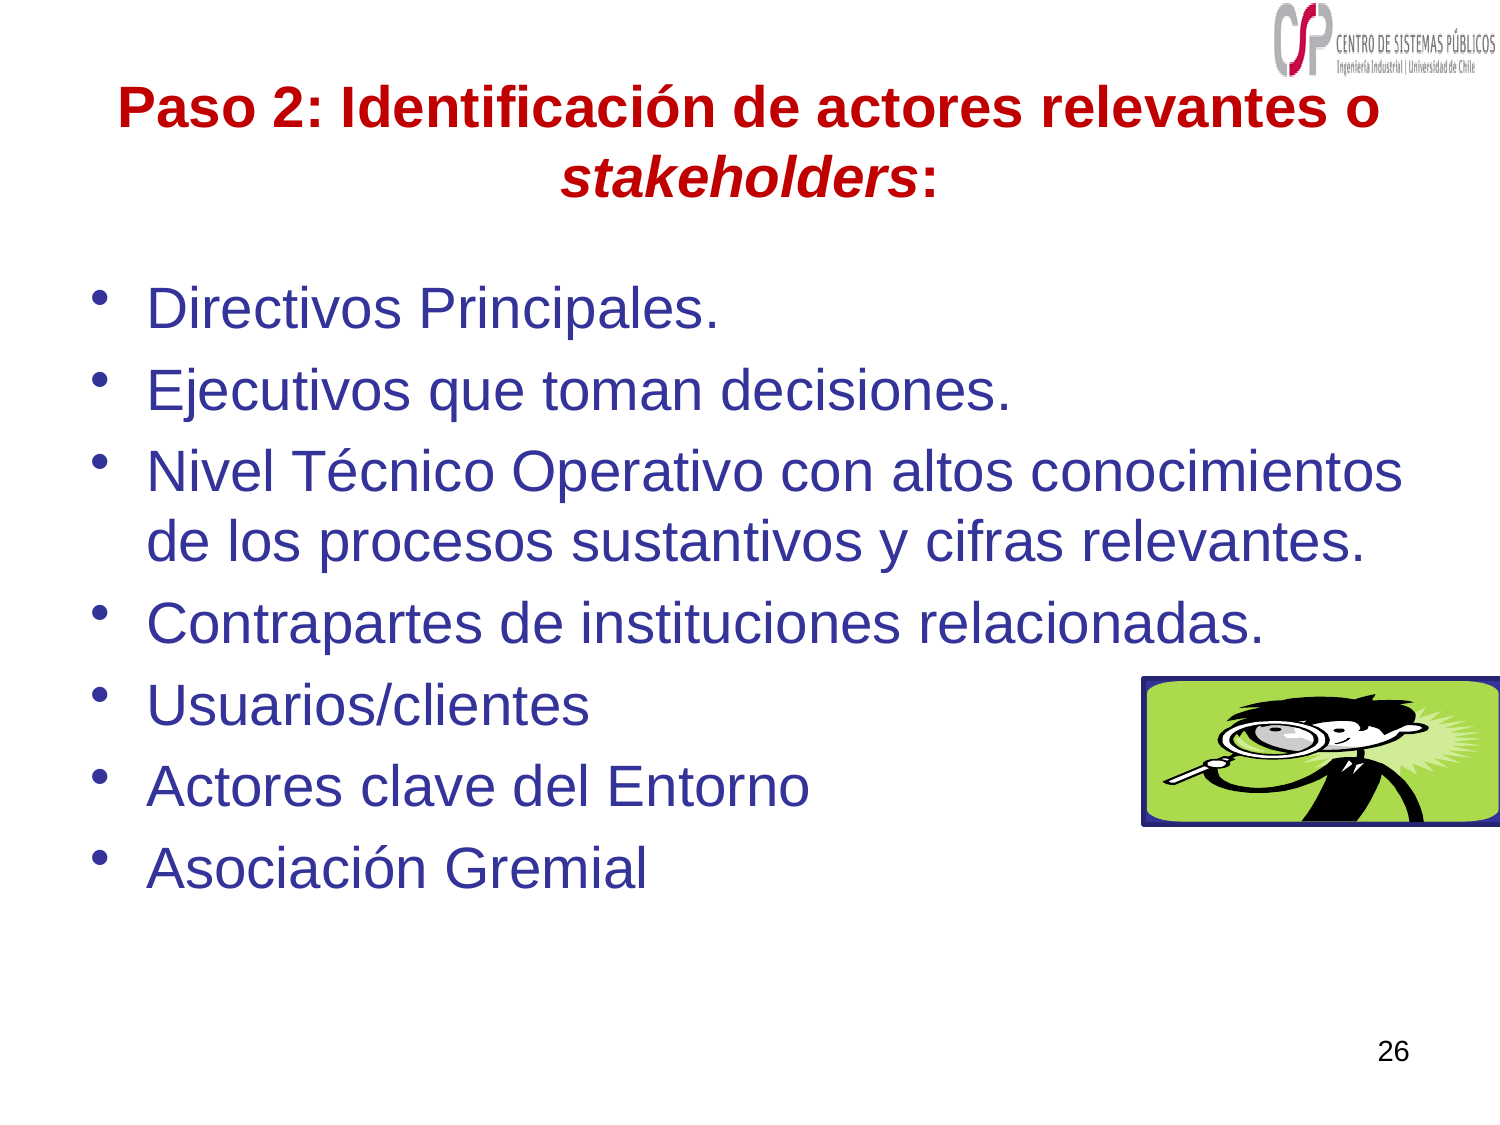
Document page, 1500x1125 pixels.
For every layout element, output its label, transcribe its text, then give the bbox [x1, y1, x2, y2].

picture [1269, 0, 1500, 82]
list Directivos Principales. Ejecutivos que toman decisiones. Nivel Técnico Operativo con altos conocimientos de los procesos sustantivos y cifras relevantes. Contrapartes de instituciones relacionadas. Usuarios/clientes Actores clave del Entorno Asociación Gremial [74, 262, 1426, 1006]
slide_number 26 [1074, 1024, 1426, 1103]
title Paso 2: Identificación de actores relevantes o stakeholders: [74, 44, 1426, 233]
picture [1145, 680, 1500, 823]
